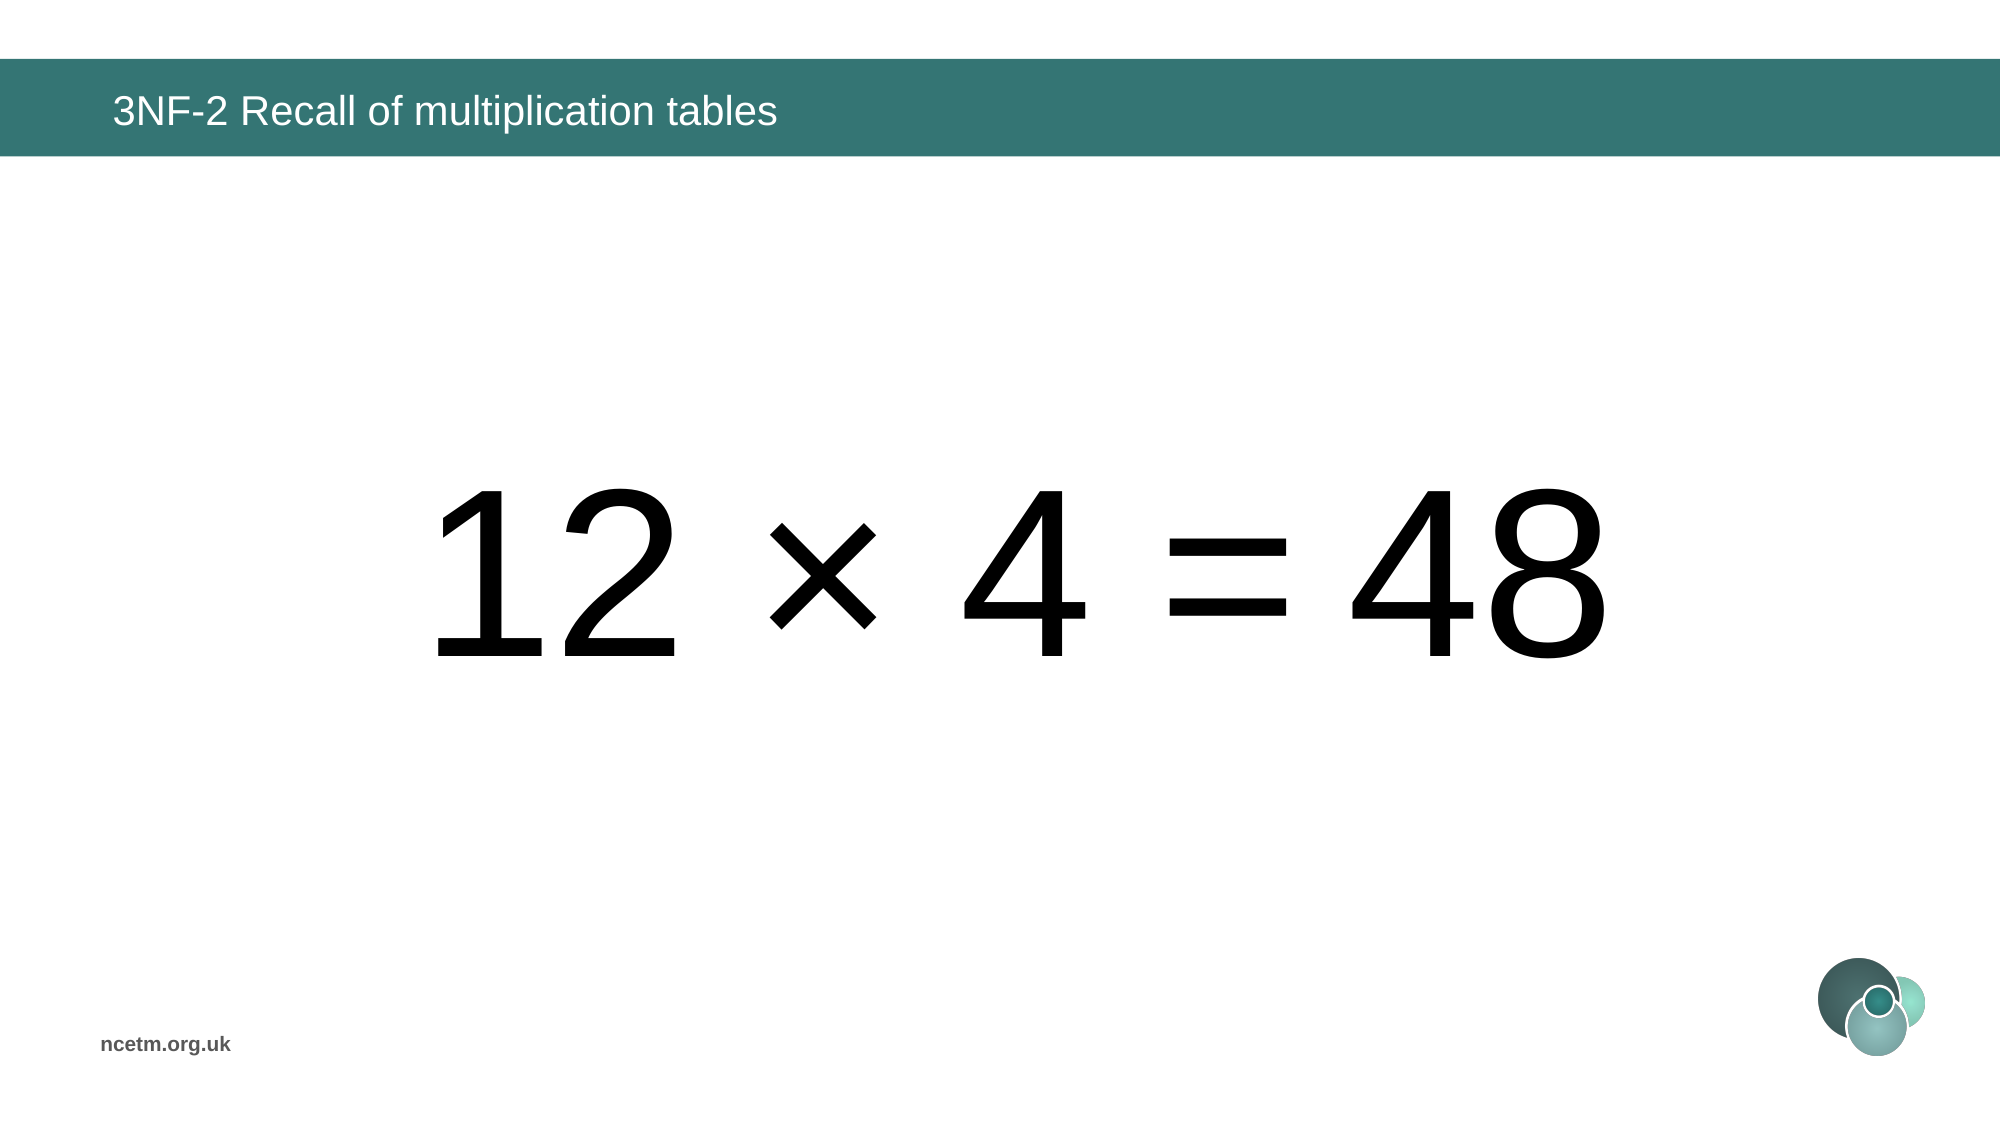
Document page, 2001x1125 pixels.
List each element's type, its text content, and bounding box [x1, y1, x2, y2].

picture [1818, 958, 1925, 1056]
text_box 12 × 4 = [405, 409, 1333, 712]
text_box 48 [1333, 409, 1630, 712]
title 3NF-2 Recall of multiplication tables [97, 76, 1945, 147]
